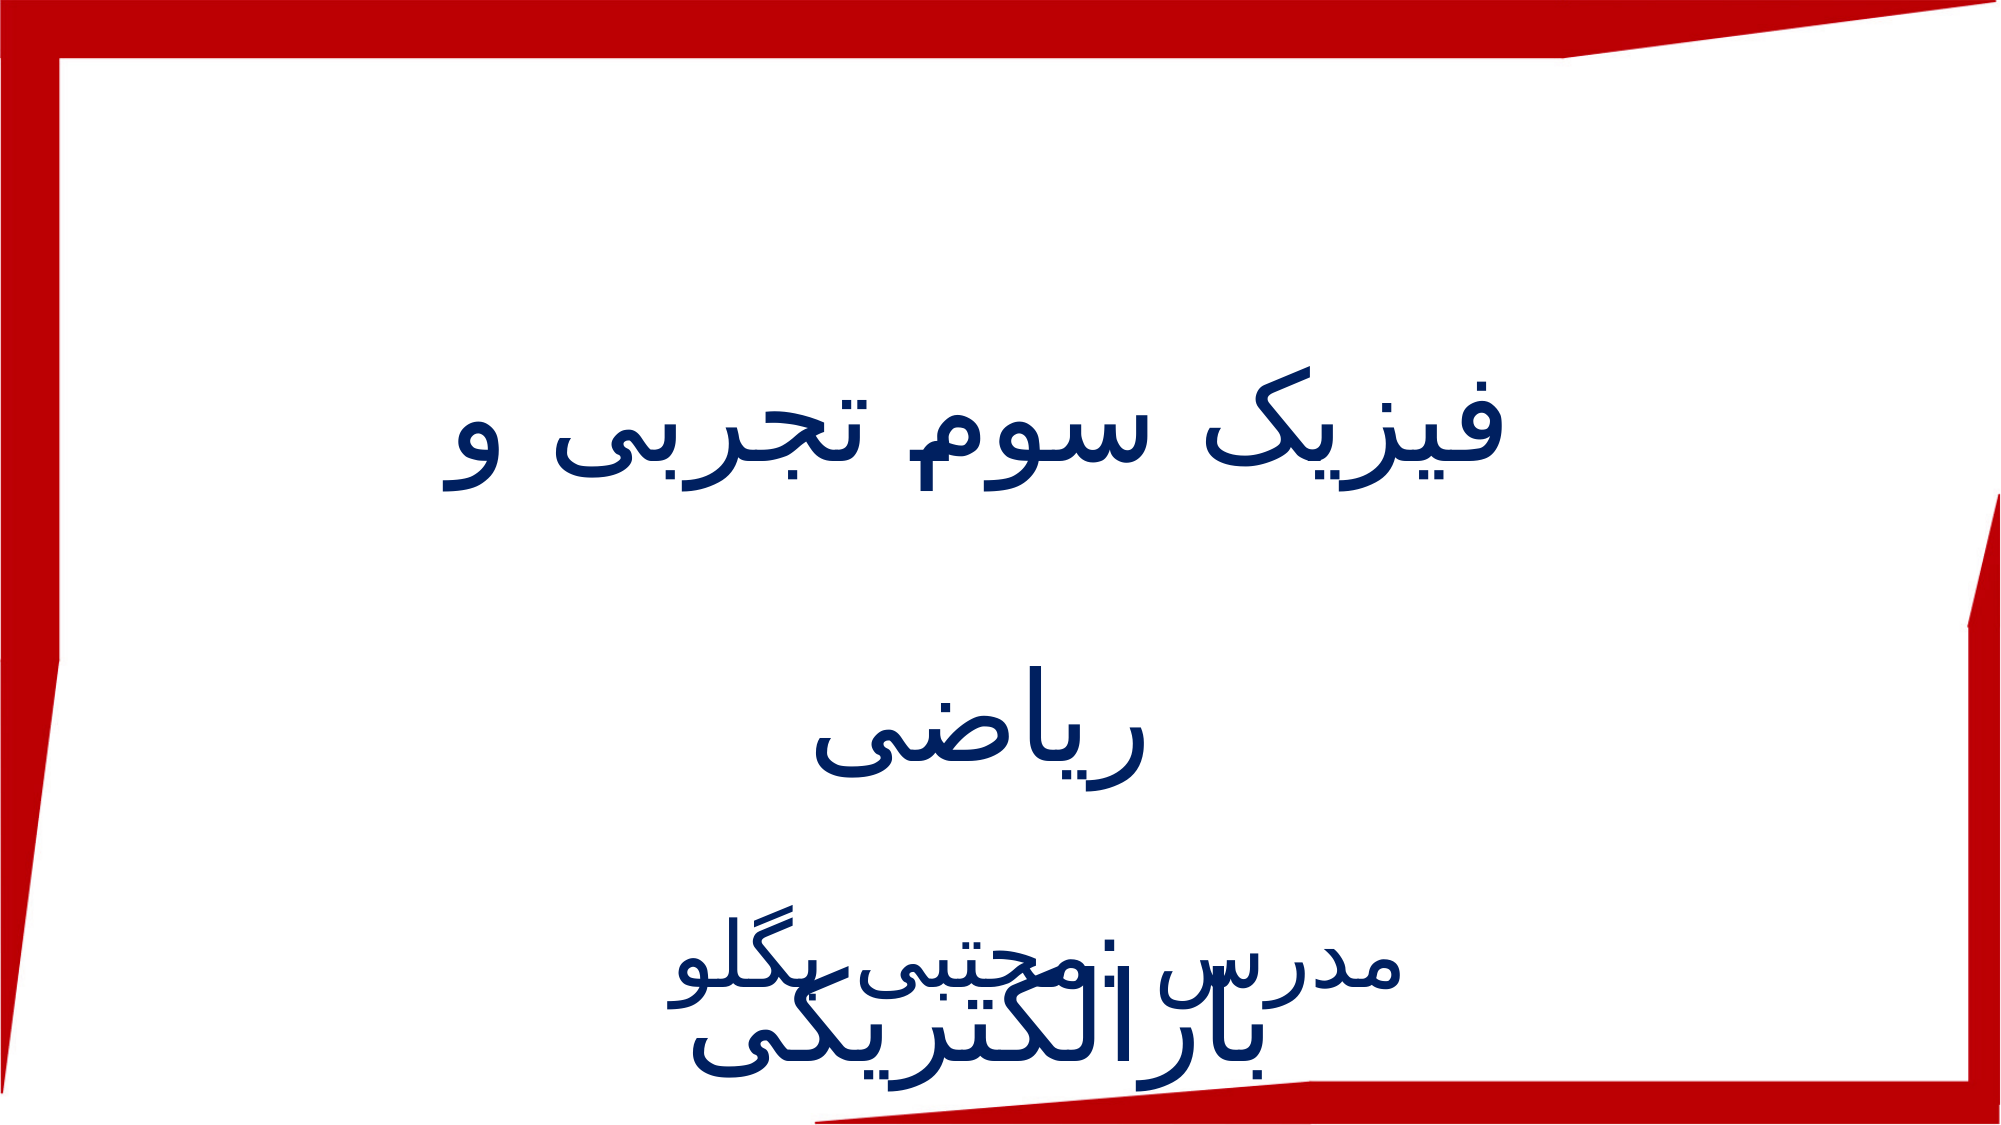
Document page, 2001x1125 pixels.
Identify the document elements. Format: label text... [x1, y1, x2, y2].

picture [0, 0, 2001, 1125]
text_box فیزیک سوم تجربی و ریاضی بارالکتریکی [275, 179, 1685, 1094]
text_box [720, 387, 871, 432]
